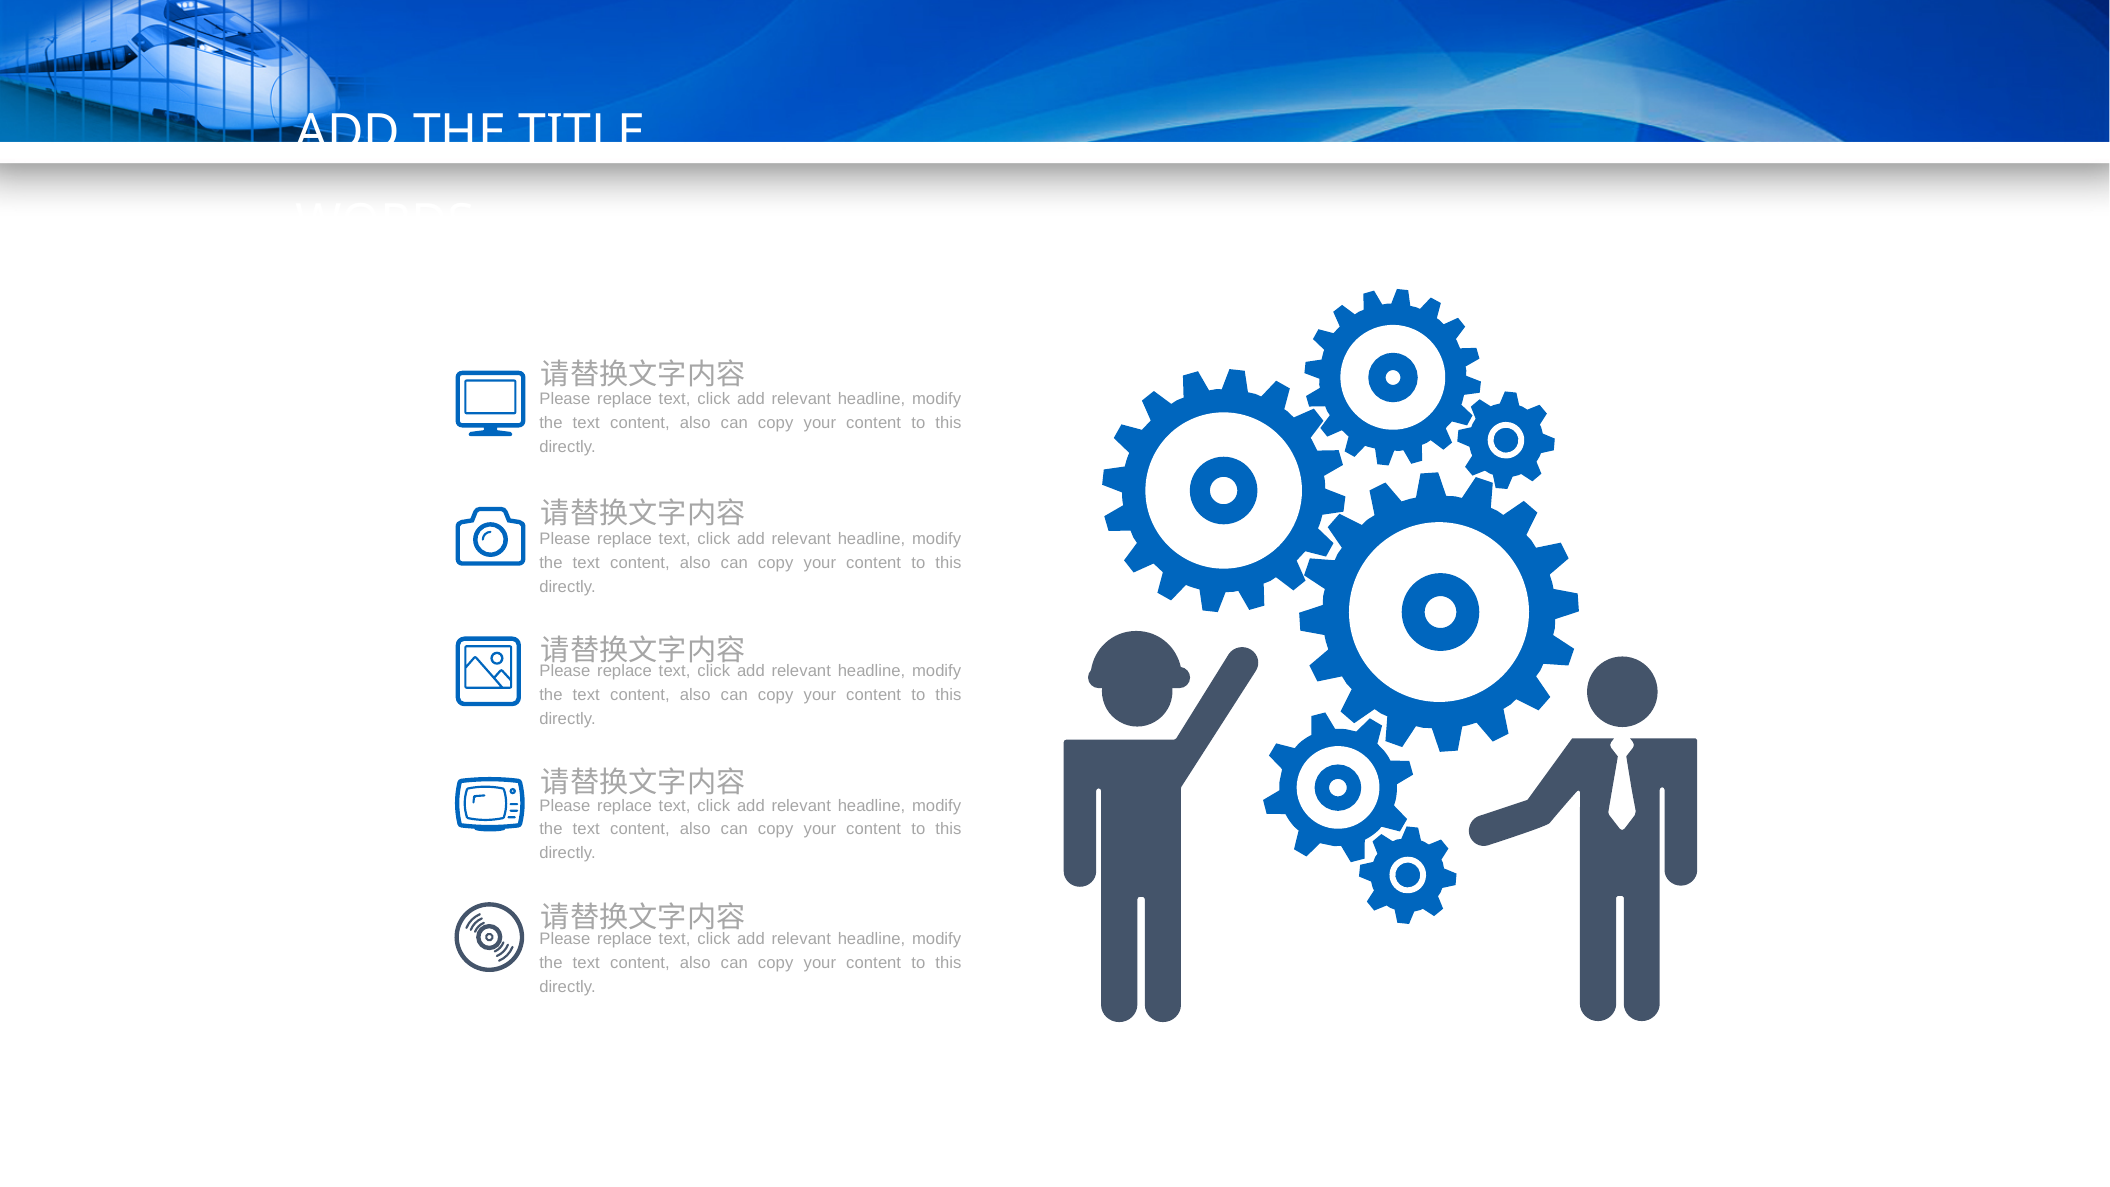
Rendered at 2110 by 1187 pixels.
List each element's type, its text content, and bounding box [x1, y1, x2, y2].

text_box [1063, 630, 1261, 1023]
text_box [1389, 856, 1427, 894]
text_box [455, 370, 526, 437]
text_box [1299, 472, 1579, 752]
text_box [1413, 584, 1468, 640]
text_box [1457, 391, 1555, 489]
text_box [1296, 746, 1380, 829]
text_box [539, 891, 963, 997]
text_box [1199, 466, 1248, 515]
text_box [539, 487, 963, 597]
text_box [1263, 712, 1414, 863]
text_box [454, 902, 525, 973]
picture [0, 0, 2110, 1187]
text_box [1468, 656, 1698, 1022]
text_box [1321, 771, 1355, 804]
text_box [539, 624, 963, 729]
text_box [1145, 412, 1302, 569]
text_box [539, 348, 963, 457]
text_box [455, 636, 522, 707]
text_box [1340, 324, 1446, 430]
text_box ADD THE TITLE WORDS [280, 61, 813, 257]
text_box [1487, 421, 1525, 459]
text_box [1376, 361, 1410, 394]
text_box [455, 506, 526, 566]
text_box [539, 756, 963, 864]
text_box [1358, 826, 1457, 924]
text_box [454, 776, 525, 832]
text_box [1304, 288, 1481, 466]
text_box [1348, 522, 1530, 702]
text_box [1102, 369, 1346, 613]
